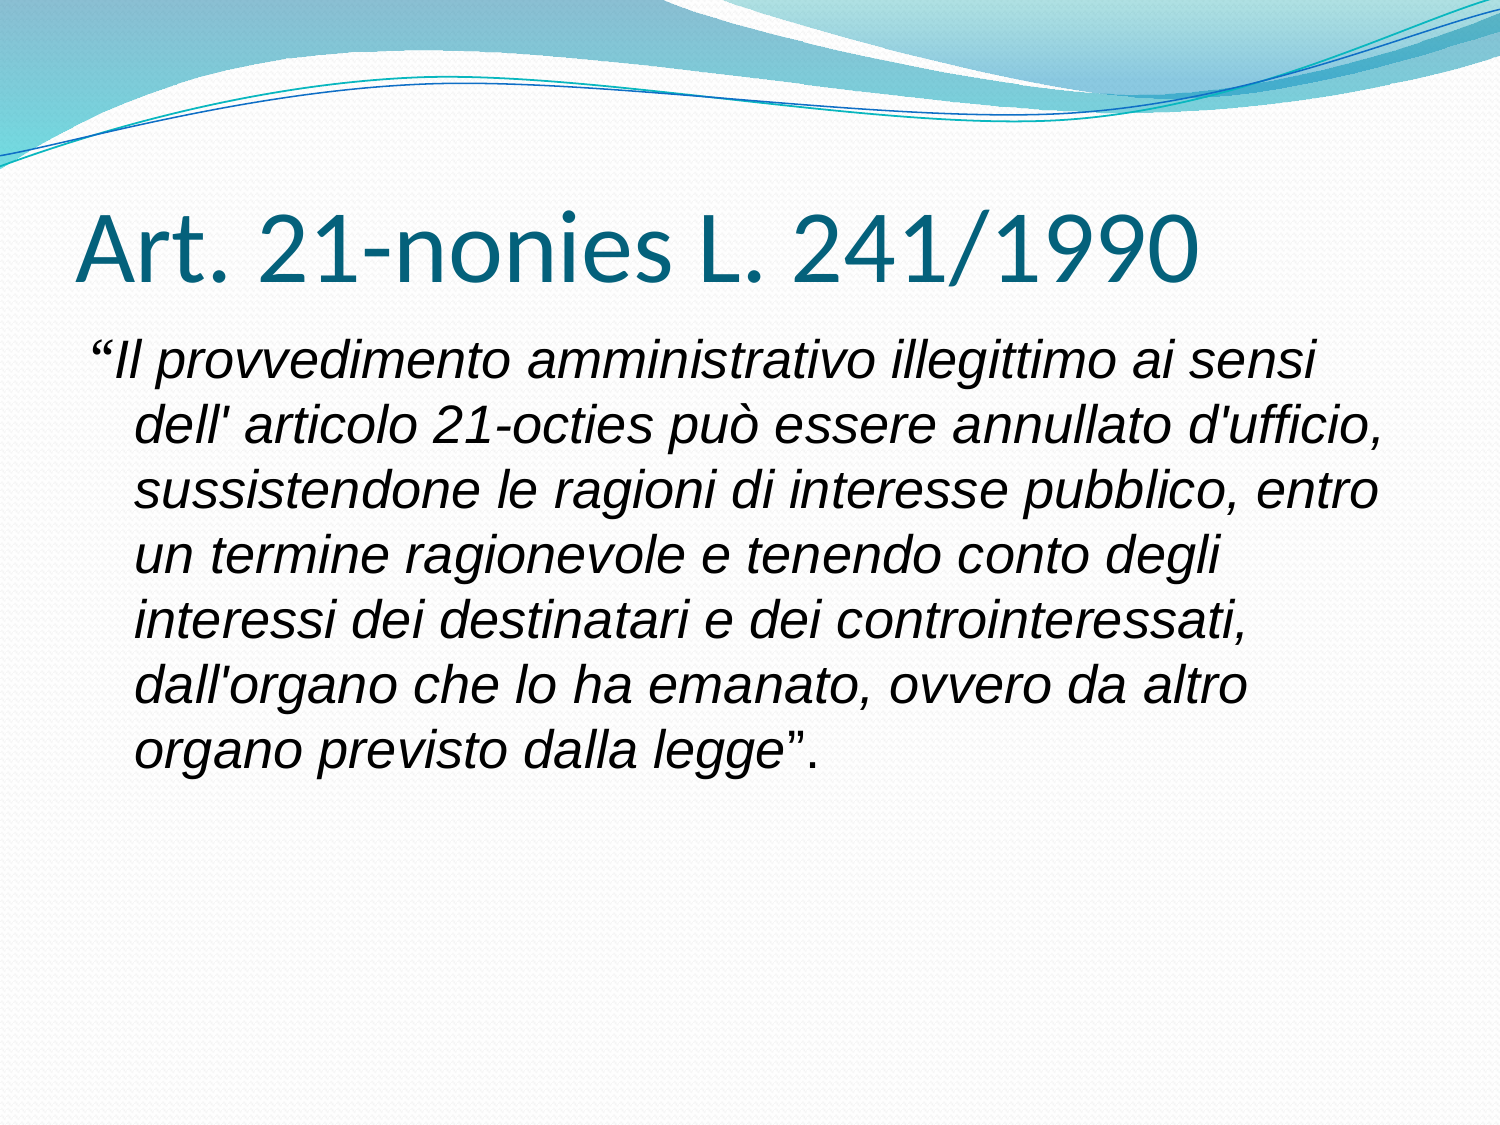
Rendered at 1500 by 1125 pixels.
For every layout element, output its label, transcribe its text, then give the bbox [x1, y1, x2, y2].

list “Il provvedimento amministrativo illegittimo ai sensi dell' articolo 21-octies può essere annullato d'ufficio, sussistendone le ragioni di interesse pubblico, entro un termine ragionevole e tenendo conto degli interessi dei destinatari e dei controinteressati, dall'organo che lo ha emanato, ovvero da altro organo previsto dalla legge”. [75, 317, 1425, 1038]
title Art. 21-nonies L. 241/1990 [75, 115, 1425, 303]
